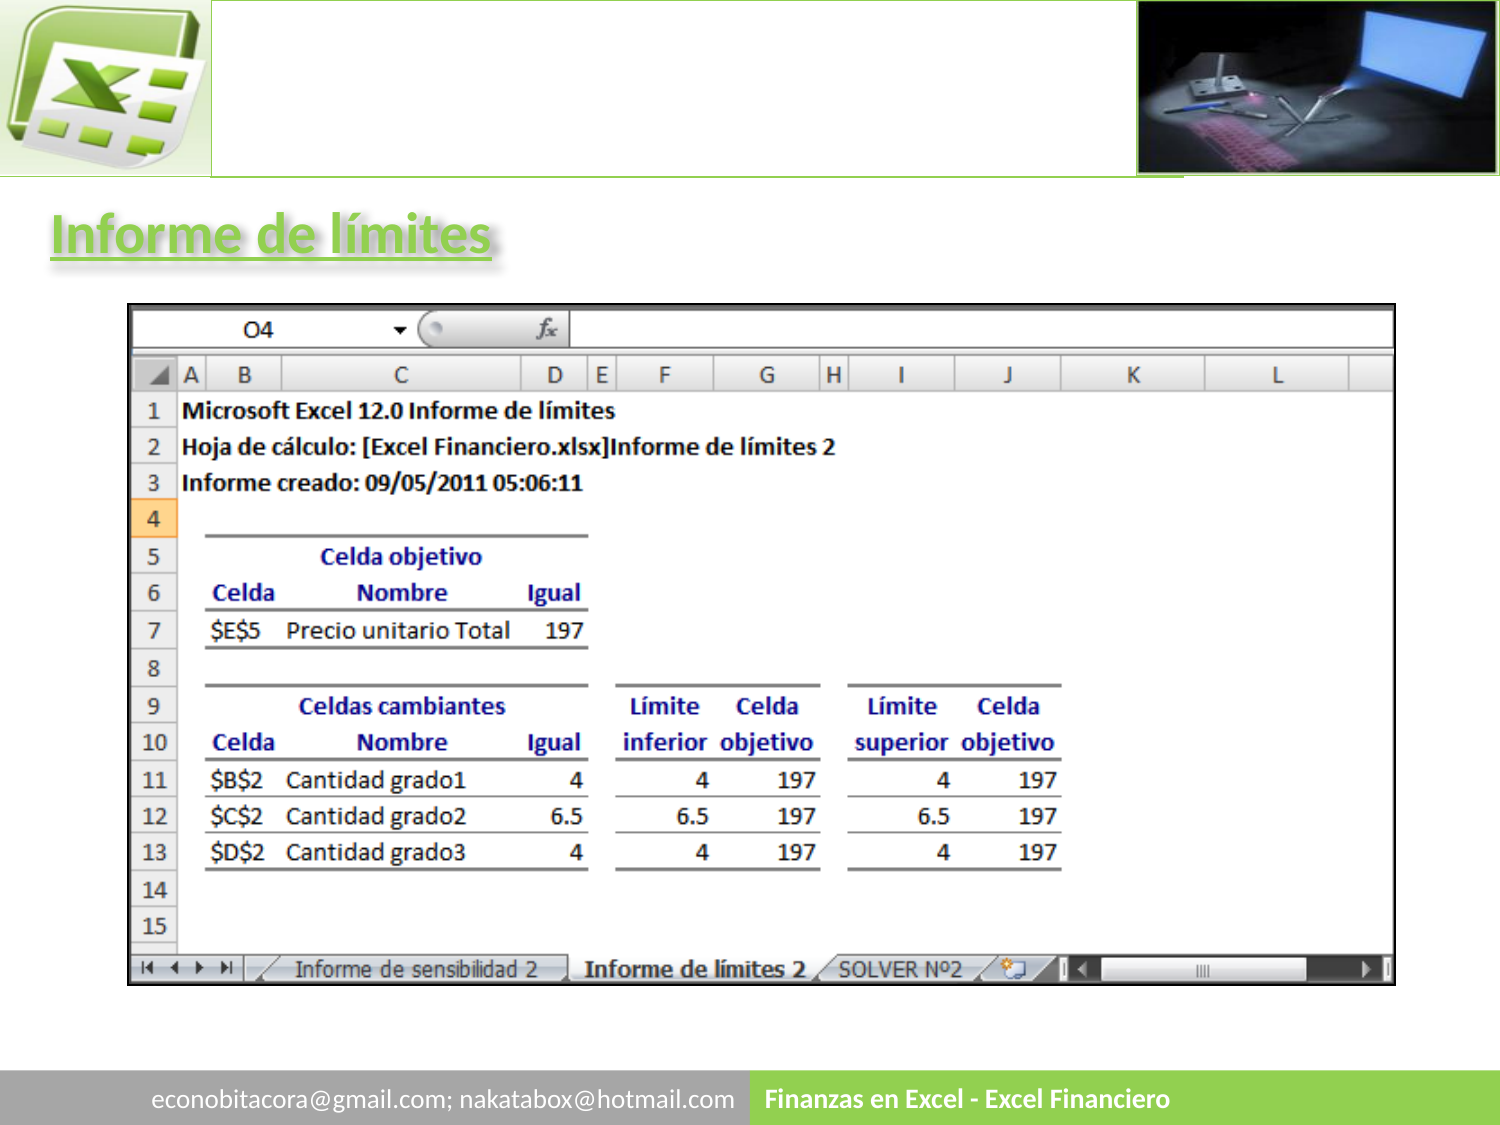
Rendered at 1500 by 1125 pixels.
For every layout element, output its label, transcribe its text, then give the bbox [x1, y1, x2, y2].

picture [1136, 0, 1500, 177]
picture [0, 0, 212, 177]
picture [128, 304, 1395, 985]
text_box Finanzas en Excel - Excel Financiero [749, 1070, 1500, 1125]
subtitle Informe de límites [35, 187, 551, 282]
text_box econobitacora@gmail.com; nakatabox@hotmail.com [0, 1070, 749, 1125]
text_box [212, 0, 1134, 178]
